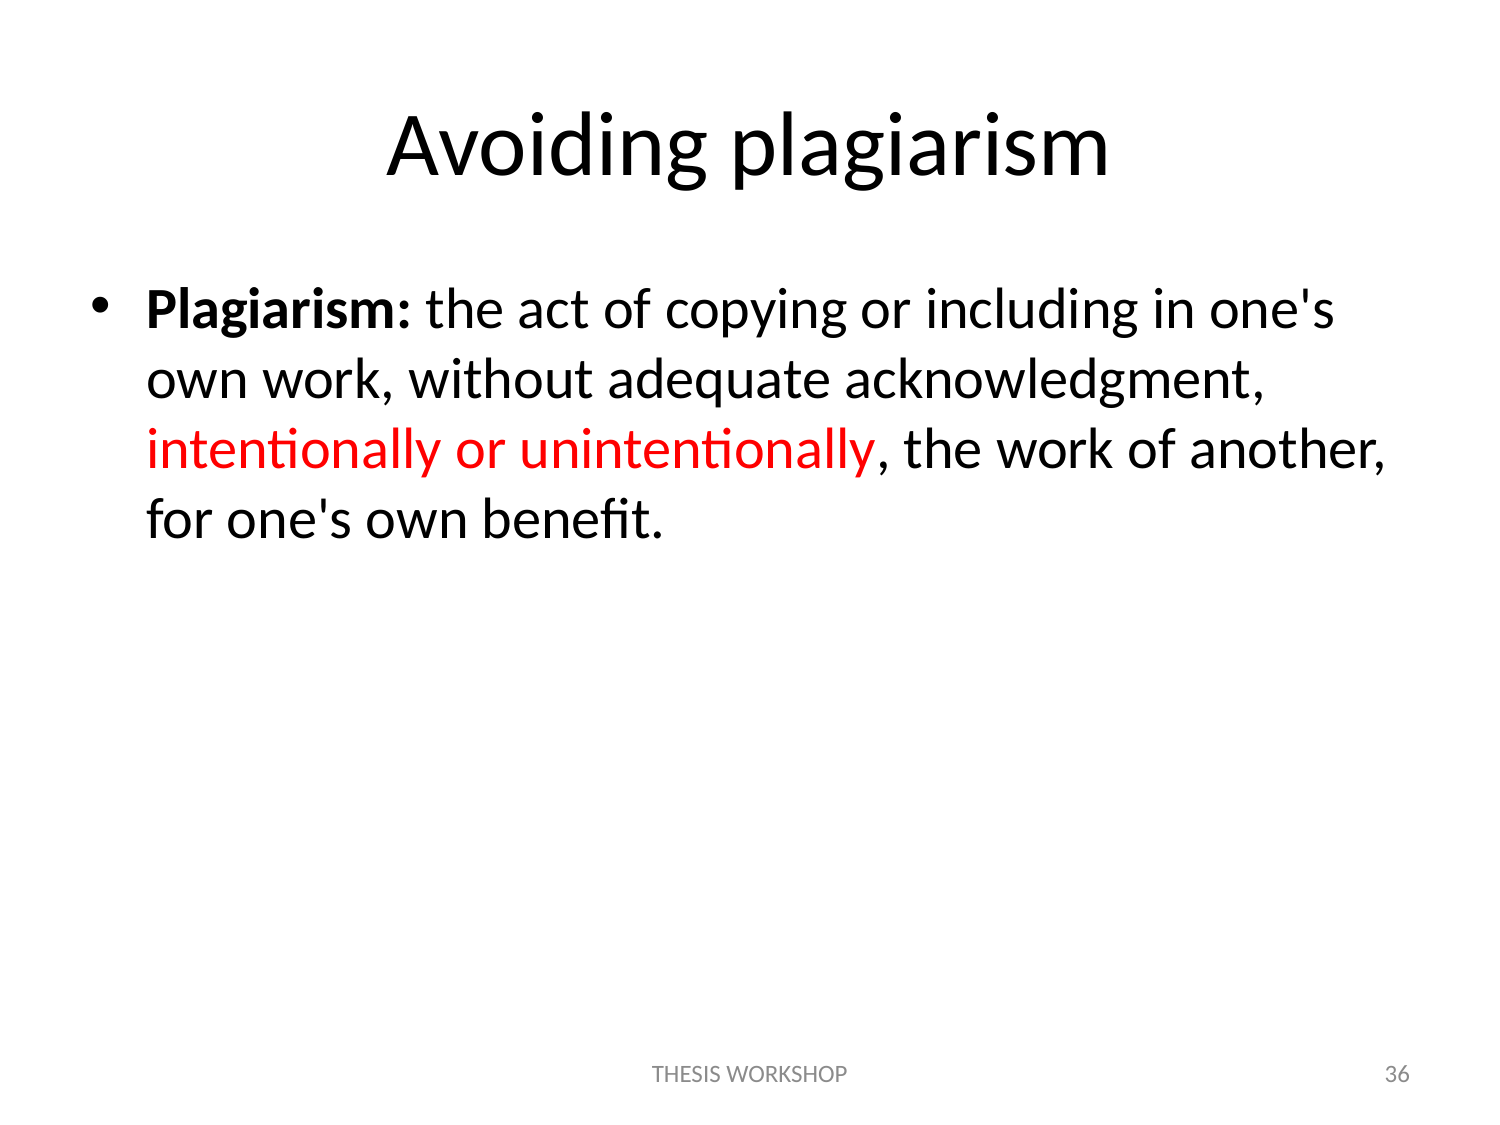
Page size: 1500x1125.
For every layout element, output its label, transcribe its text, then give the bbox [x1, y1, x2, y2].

list Plagiarism: the act of copying or including in one's own work, without adequate acknowledgment, intentionally or unintentionally, the work of another, for one's own benefit. [75, 262, 1425, 1005]
footer THESIS WORKSHOP [512, 1042, 988, 1103]
slide_number 36 [1074, 1042, 1425, 1103]
title Avoiding plagiarism [75, 45, 1425, 233]
